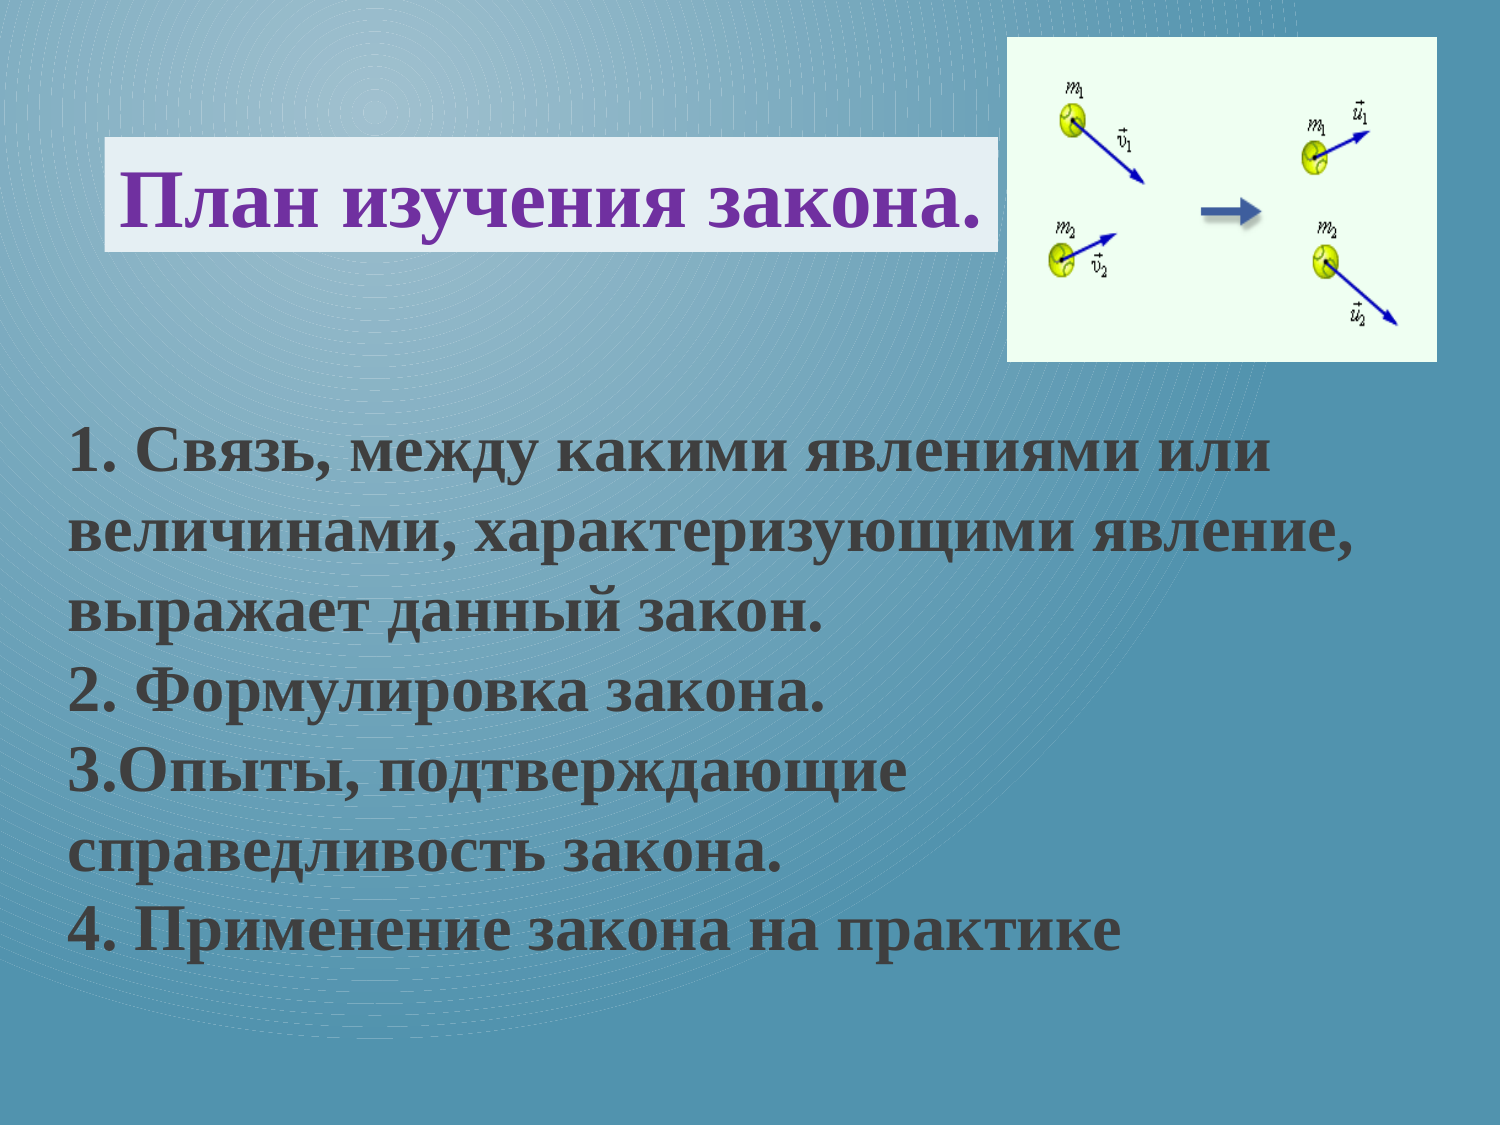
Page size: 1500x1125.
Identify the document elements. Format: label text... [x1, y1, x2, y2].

text_box План изучения закона. [104, 137, 998, 252]
picture [1007, 37, 1437, 362]
text_box 1. Связь, между какими явлениями или величинами, характеризующими явление, выражает данный закон. 2. Формулировка закона. 3.Опыты, подтверждающие справедливость закона. 4. Применение закона на практике [53, 397, 1376, 972]
